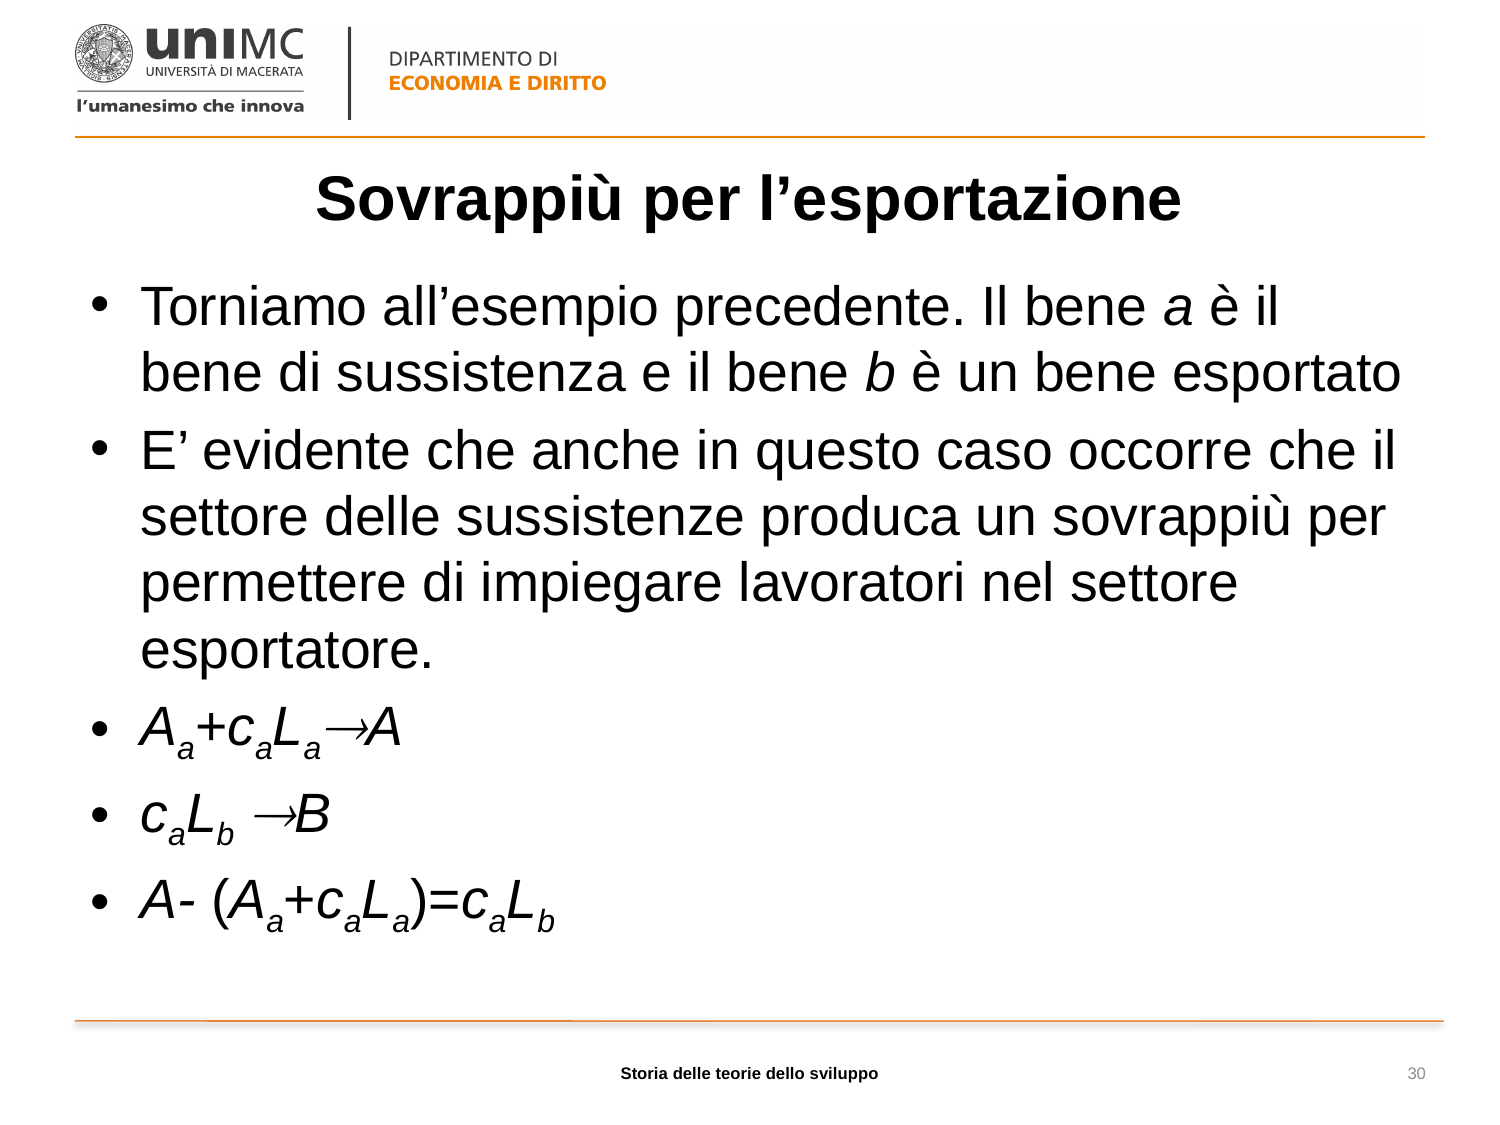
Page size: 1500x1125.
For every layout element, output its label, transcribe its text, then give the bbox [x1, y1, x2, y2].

slide_number 30 [1091, 1042, 1442, 1103]
title Sovrappiù per l’esportazione [75, 149, 1425, 241]
picture [75, 24, 1425, 138]
list Torniamo all’esempio precedente. Il bene a è il bene di sussistenza e il bene b è un bene esportato E’ evidente che anche in questo caso occorre che il settore delle sussistenze produca un sovrappiù per permettere di impiegare lavoratori nel settore esportatore. Aa+caLaA caLb B A- (Aa+caLa)=caLb [75, 262, 1425, 1005]
footer Storia delle teorie dello sviluppo [512, 1042, 988, 1103]
